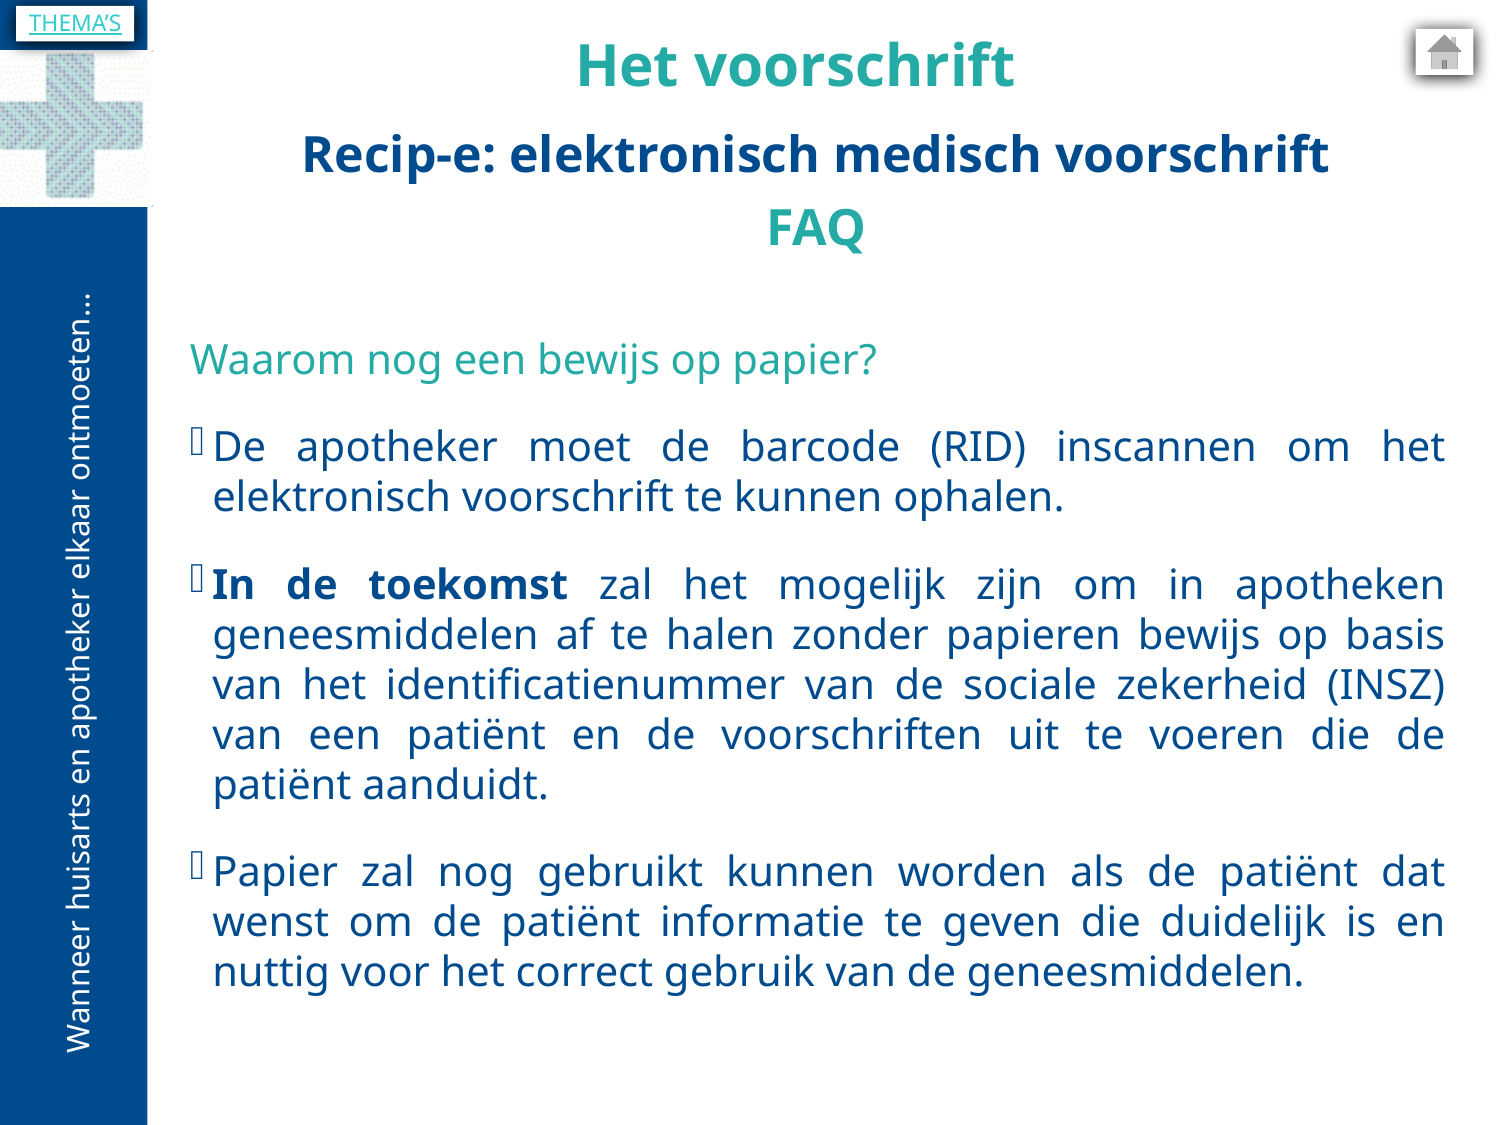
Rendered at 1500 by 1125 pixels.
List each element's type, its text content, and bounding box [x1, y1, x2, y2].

picture [0, 50, 154, 207]
text_box THEMA’S [15, 5, 135, 42]
text_box [1415, 28, 1474, 76]
list Waarom nog een bewijs op papier? De apotheker moet de barcode (RID) inscannen om het elektronisch voorschrift te kunnen ophalen. In de toekomst zal het mogelijk zijn om in apotheken geneesmiddelen af te halen zonder papieren bewijs op basis van het identificatienummer van de sociale zekerheid (INSZ) van een patiënt en de voorschriften uit te voeren die de patiënt aanduidt. Papier zal nog gebruikt kunnen worden als de patiënt dat wenst om de patiënt informatie te geven die duidelijk is en nuttig voor het correct gebruik van de geneesmiddelen. [174, 324, 1461, 1063]
text_box Recip-e: elektronisch medisch voorschrift FAQ [173, 121, 1460, 293]
list Het voorschrift [174, 28, 1416, 121]
